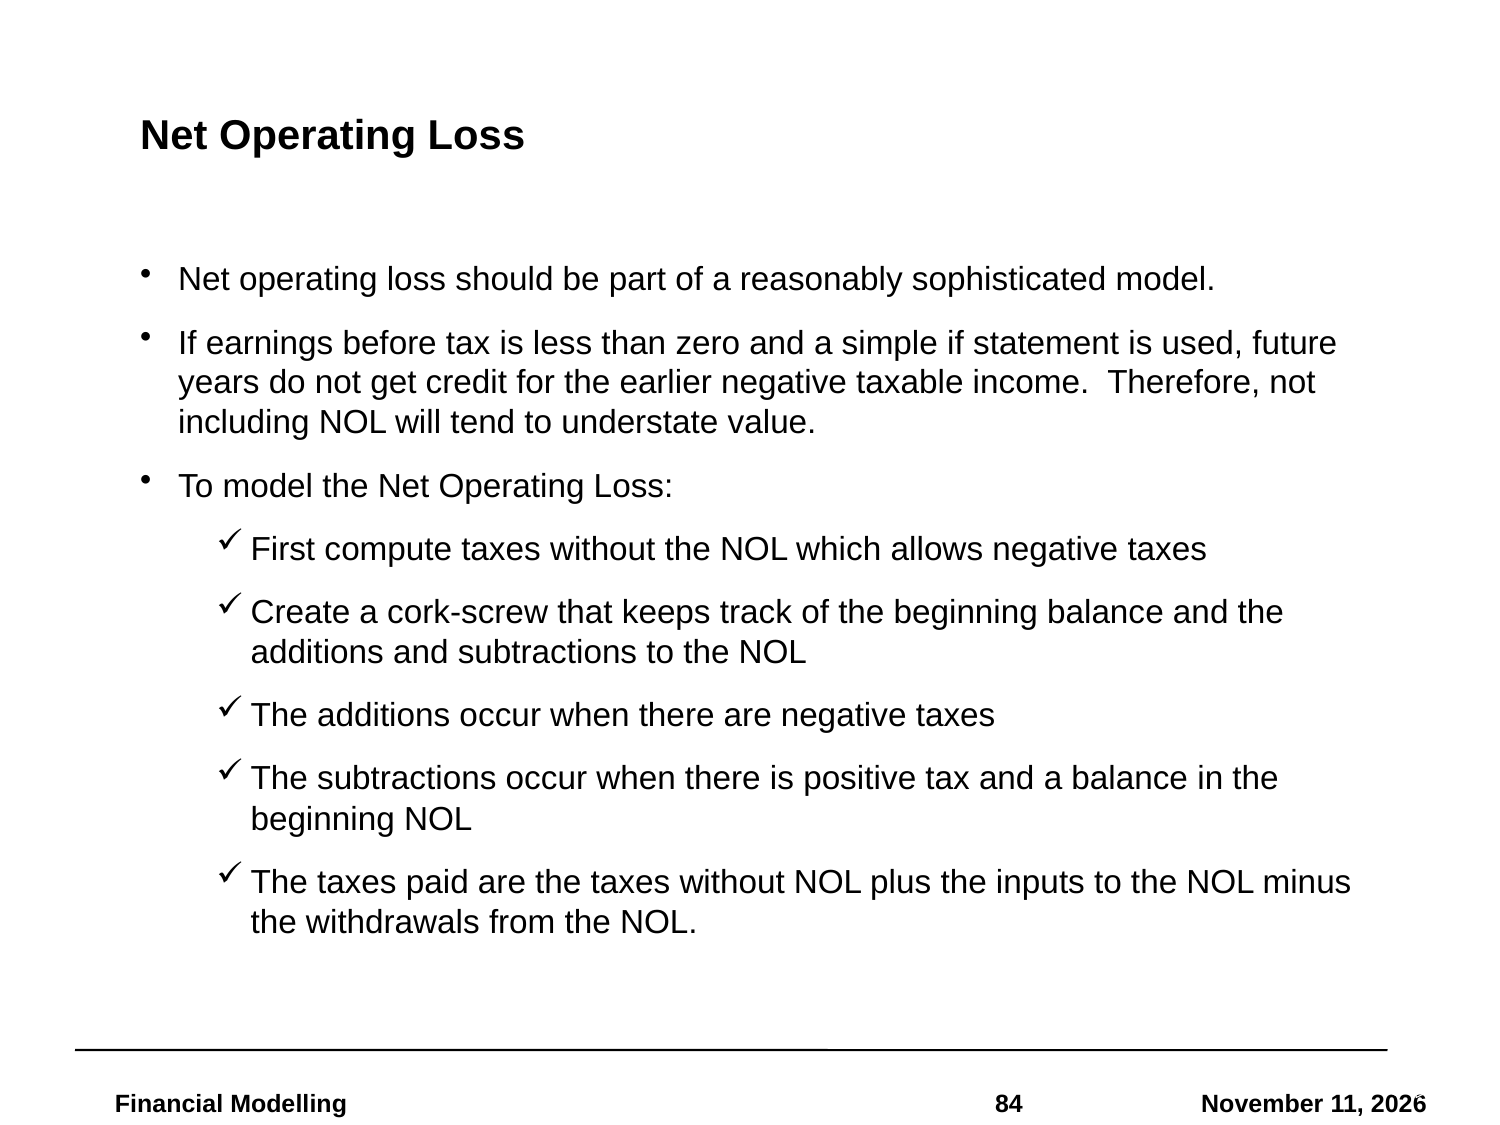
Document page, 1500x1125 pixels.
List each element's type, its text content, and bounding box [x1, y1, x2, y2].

list Net operating loss should be part of a reasonably sophisticated model. If earnings before tax is less than zero and a simple if statement is used, future years do not get credit for the earlier negative taxable income. Therefore, not including NOL will tend to understate value. To model the Net Operating Loss: First compute taxes without the NOL which allows negative taxes Create a cork-screw that keeps track of the beginning balance and the additions and subtractions to the NOL The additions occur when there are negative taxes The subtractions occur when there is positive tax and a balance in the beginning NOL The taxes paid are the taxes without NOL plus the inputs to the NOL minus the withdrawals from the NOL. [124, 249, 1413, 1001]
title Net Operating Loss [124, 99, 1413, 226]
